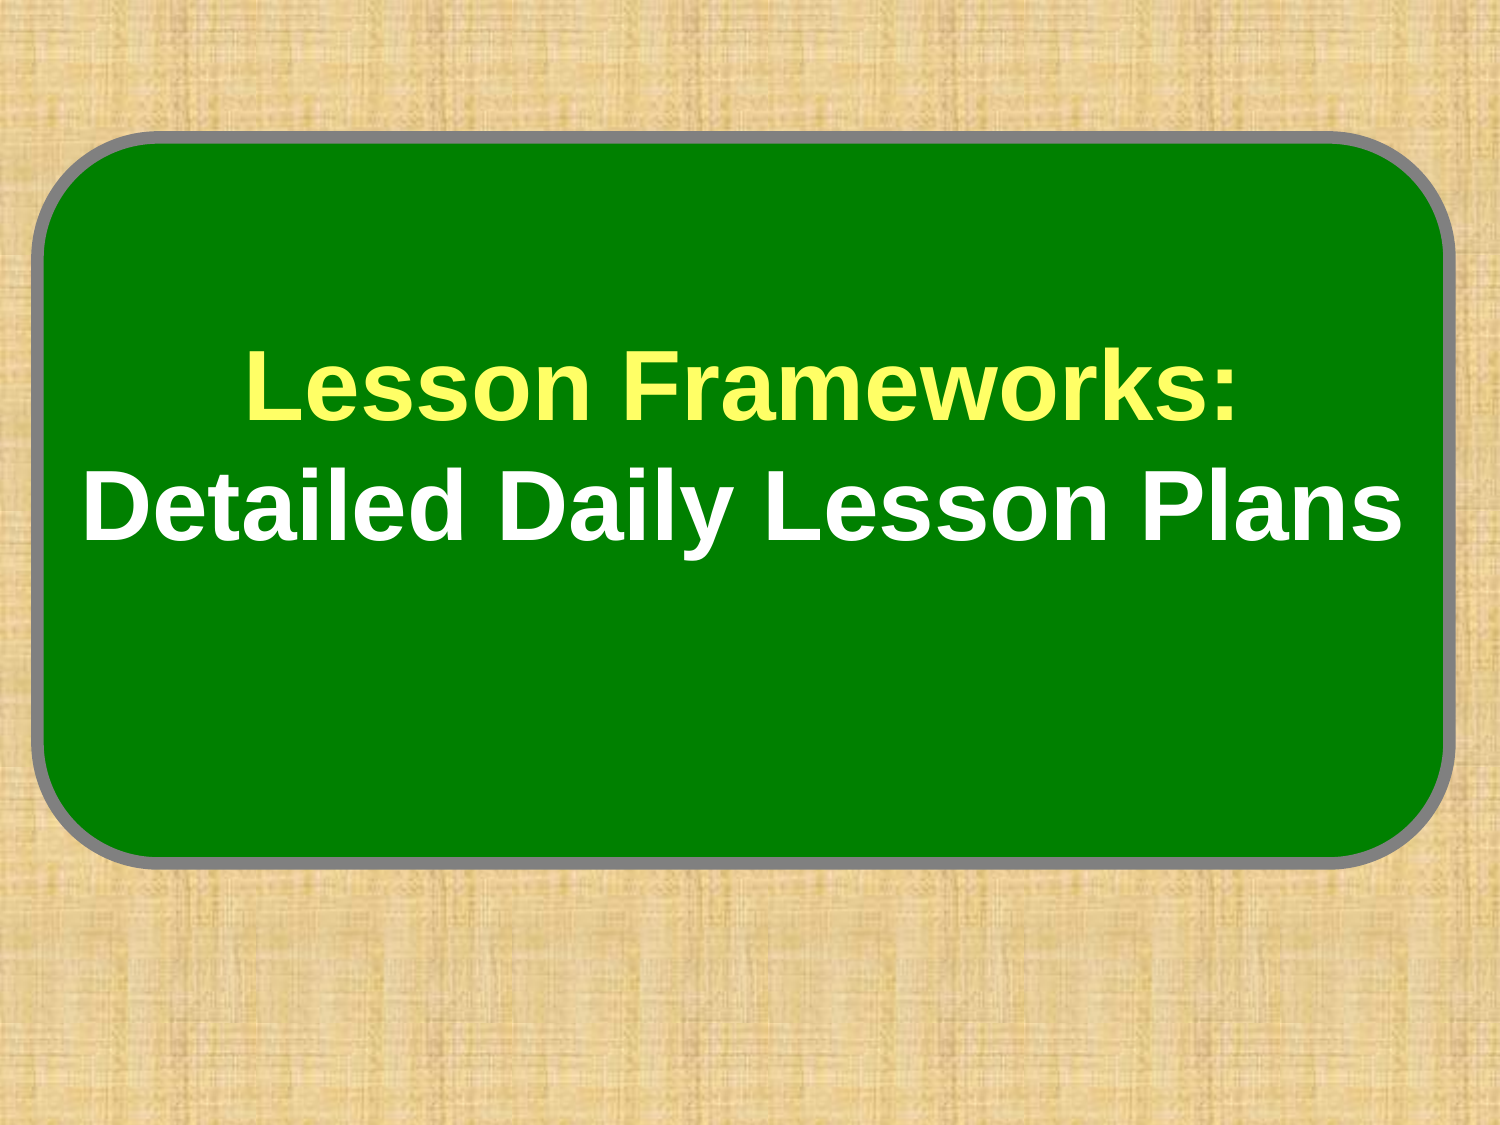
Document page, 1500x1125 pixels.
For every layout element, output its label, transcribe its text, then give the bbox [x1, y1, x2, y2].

text_box Lesson Frameworks: Detailed Daily Lesson Plans [37, 137, 1450, 864]
picture [0, 0, 1500, 1125]
